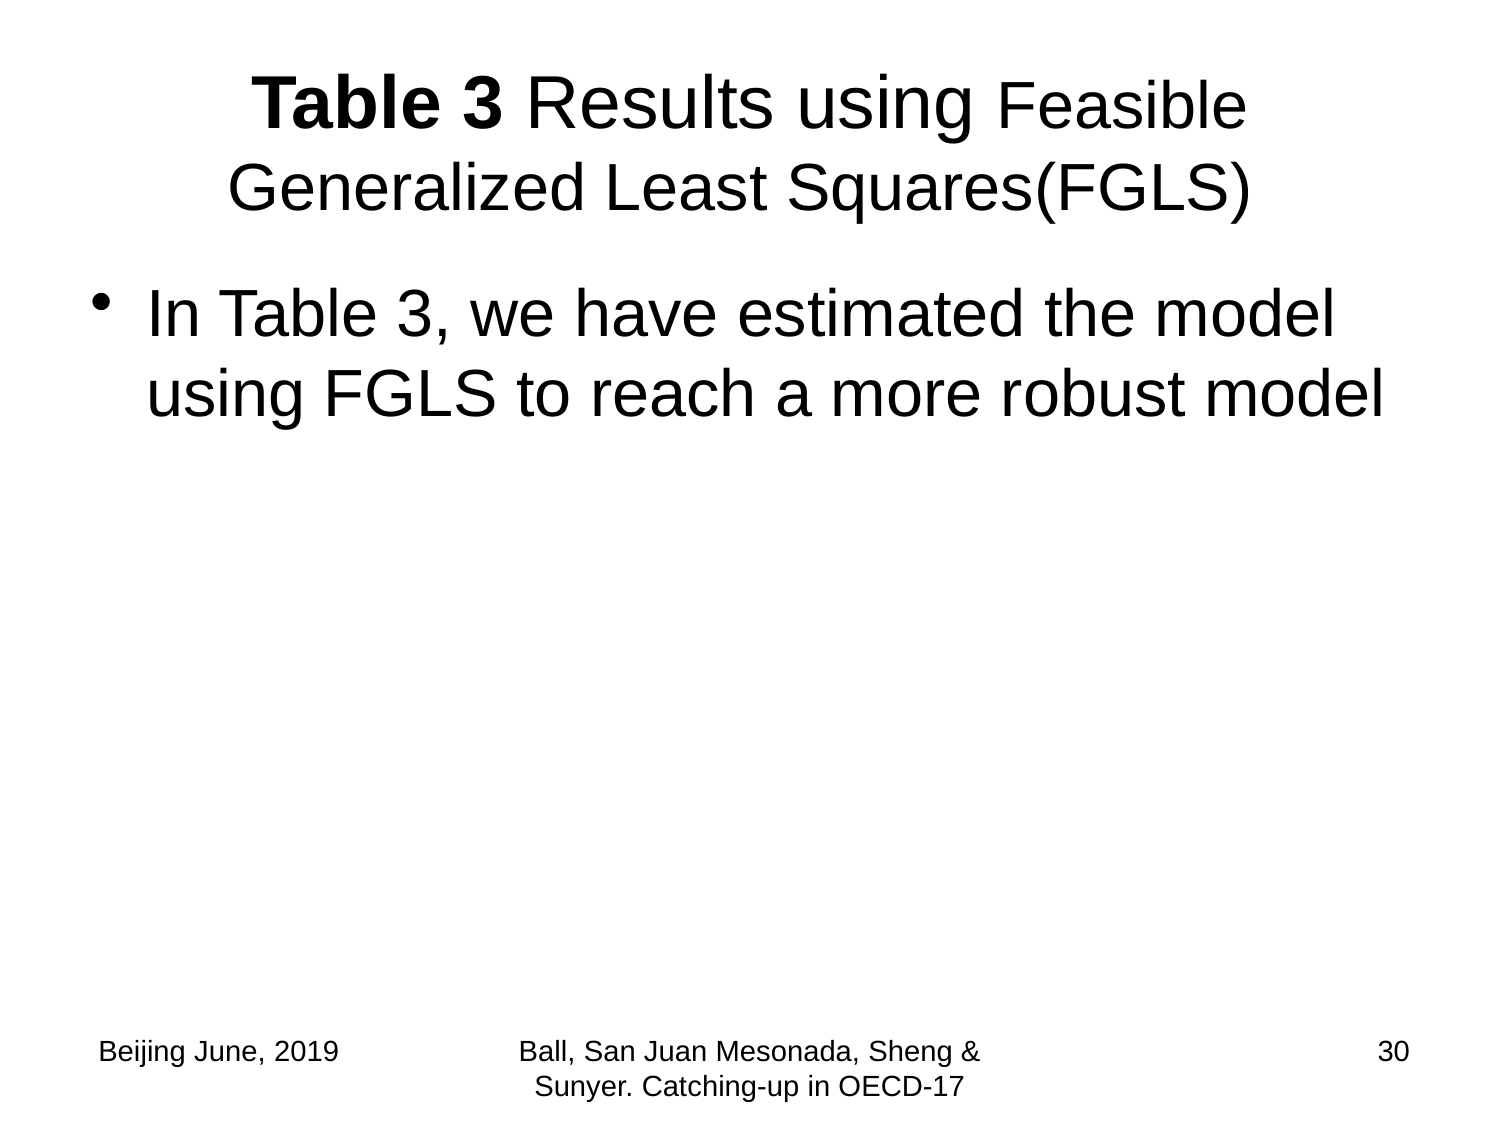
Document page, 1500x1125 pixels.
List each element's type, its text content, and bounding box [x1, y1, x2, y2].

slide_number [74, 1024, 426, 1103]
footer Ball, San Juan Mesonada, Sheng & Sunyer. Catching-up in OECD-17 [454, 1024, 1046, 1103]
title Table 3 Results using Feasible Generalized Least Squares(FGLS) [75, 45, 1425, 233]
slide_number 30 [1074, 1024, 1426, 1103]
list In Table 3, we have estimated the model using FGLS to reach a more robust model [75, 262, 1425, 1005]
